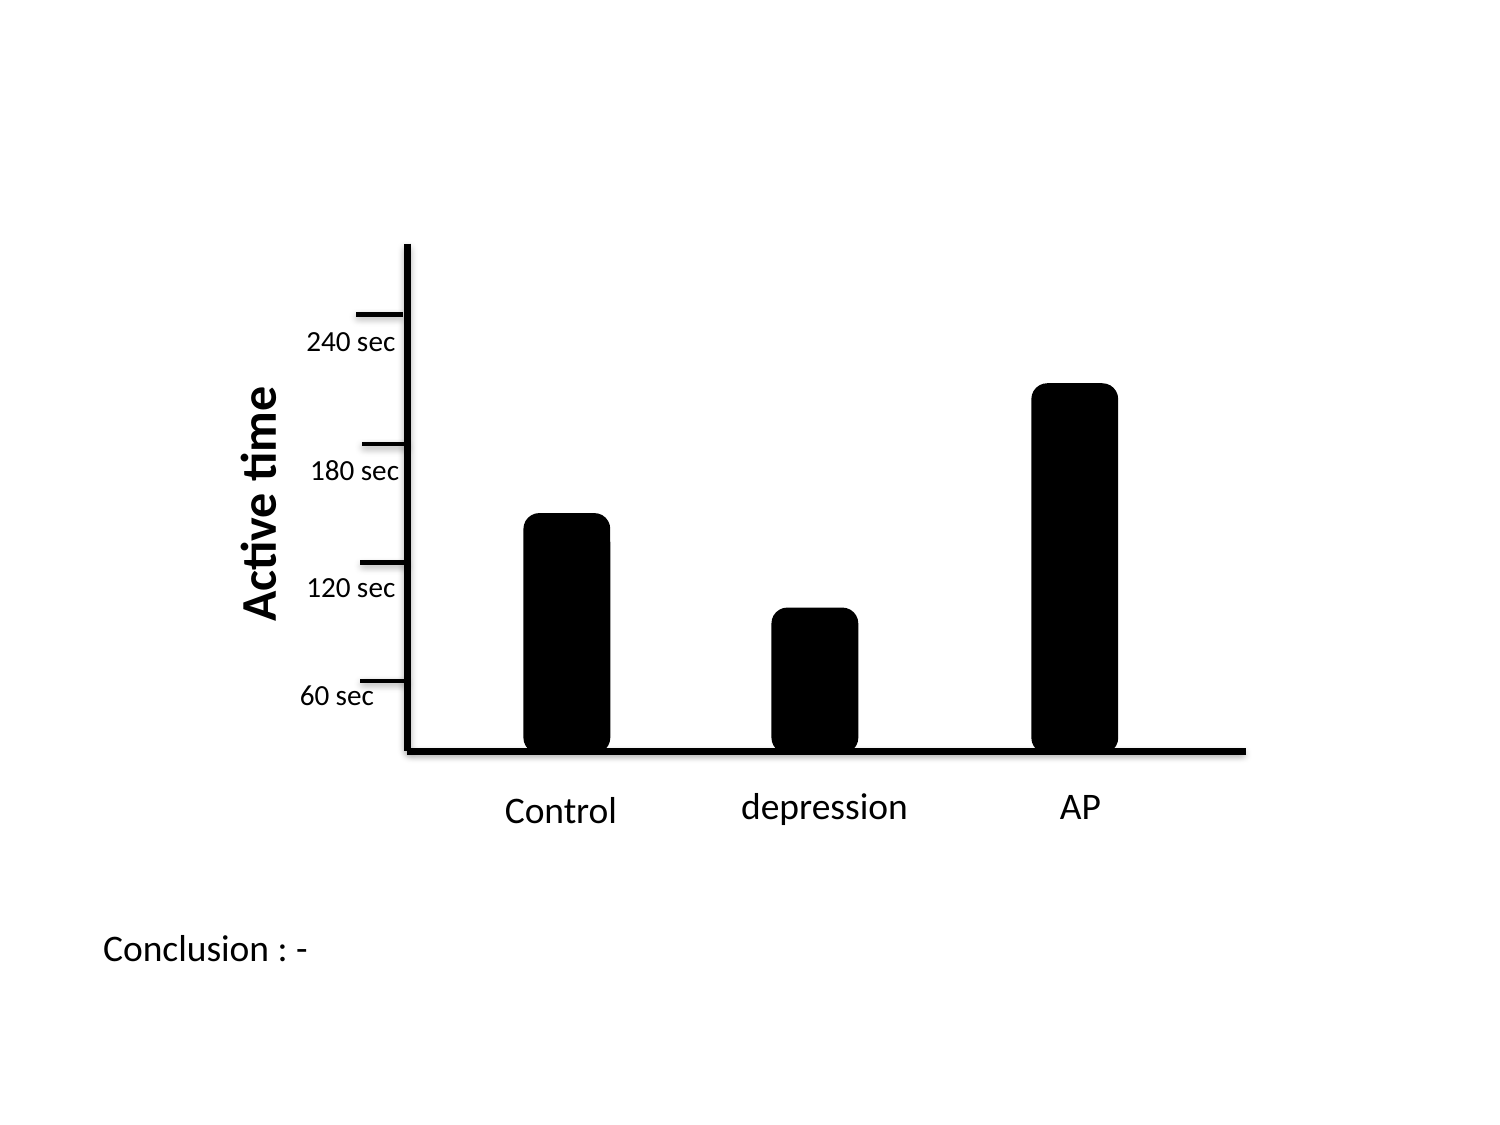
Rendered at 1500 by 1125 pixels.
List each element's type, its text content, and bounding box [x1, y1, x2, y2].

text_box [218, 243, 1247, 841]
text_box Conclusion : - [88, 916, 1365, 977]
